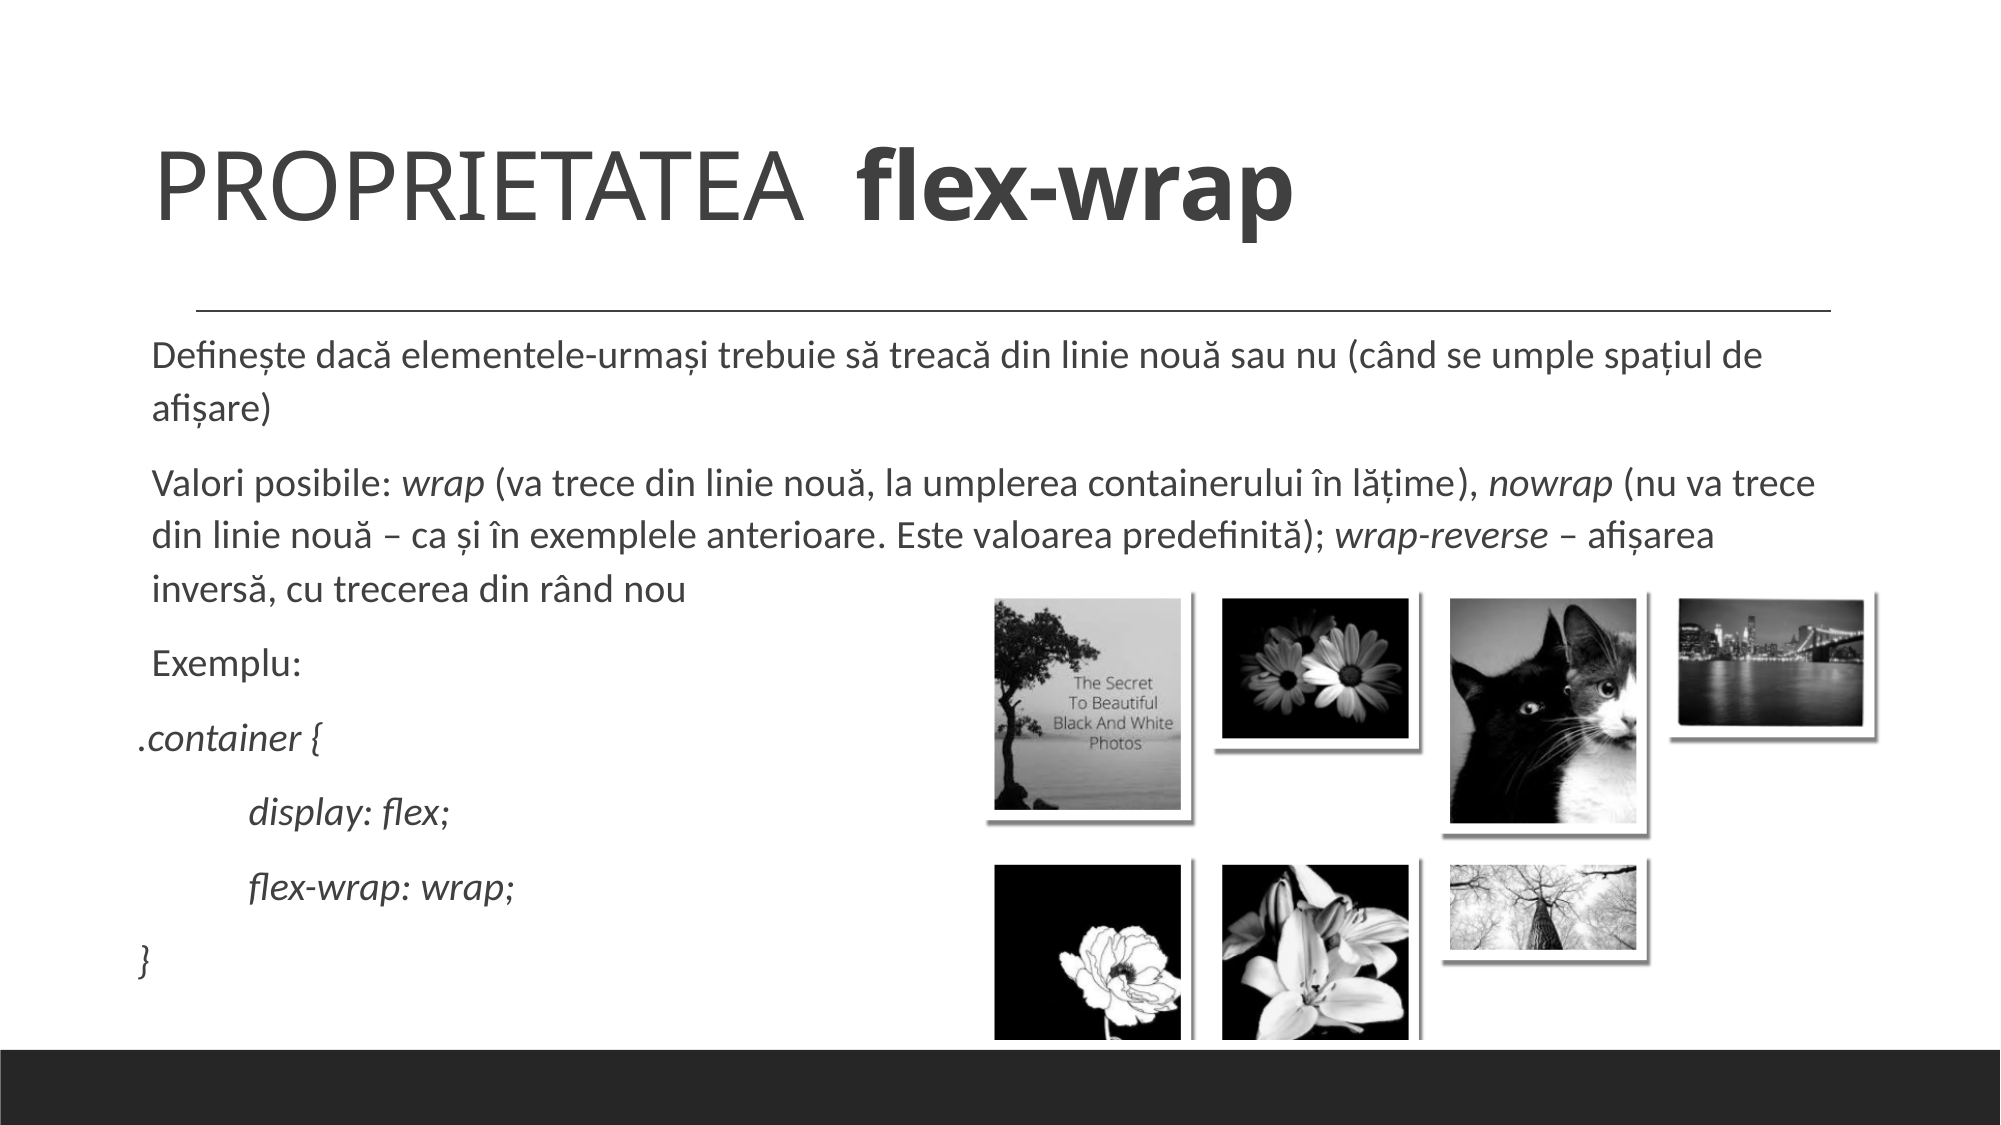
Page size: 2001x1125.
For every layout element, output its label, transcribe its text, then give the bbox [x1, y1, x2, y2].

title PROPRIETATEA flex-wrap [137, 111, 1863, 249]
picture [978, 586, 1890, 1041]
list Definește dacă elementele-urmași trebuie să treacă din linie nouă sau nu (când se umple spațiul de afișare) Valori posibile: wrap (va trece din linie nouă, la umplerea containerului în lățime), nowrap (nu va trece din linie nouă – ca și în exemplele anterioare. Este valoarea predefinită); wrap-reverse – afișarea inversă, cu trecerea din rând nou Exemplu: .container { display: flex; flex-wrap: wrap; } [137, 316, 1847, 995]
